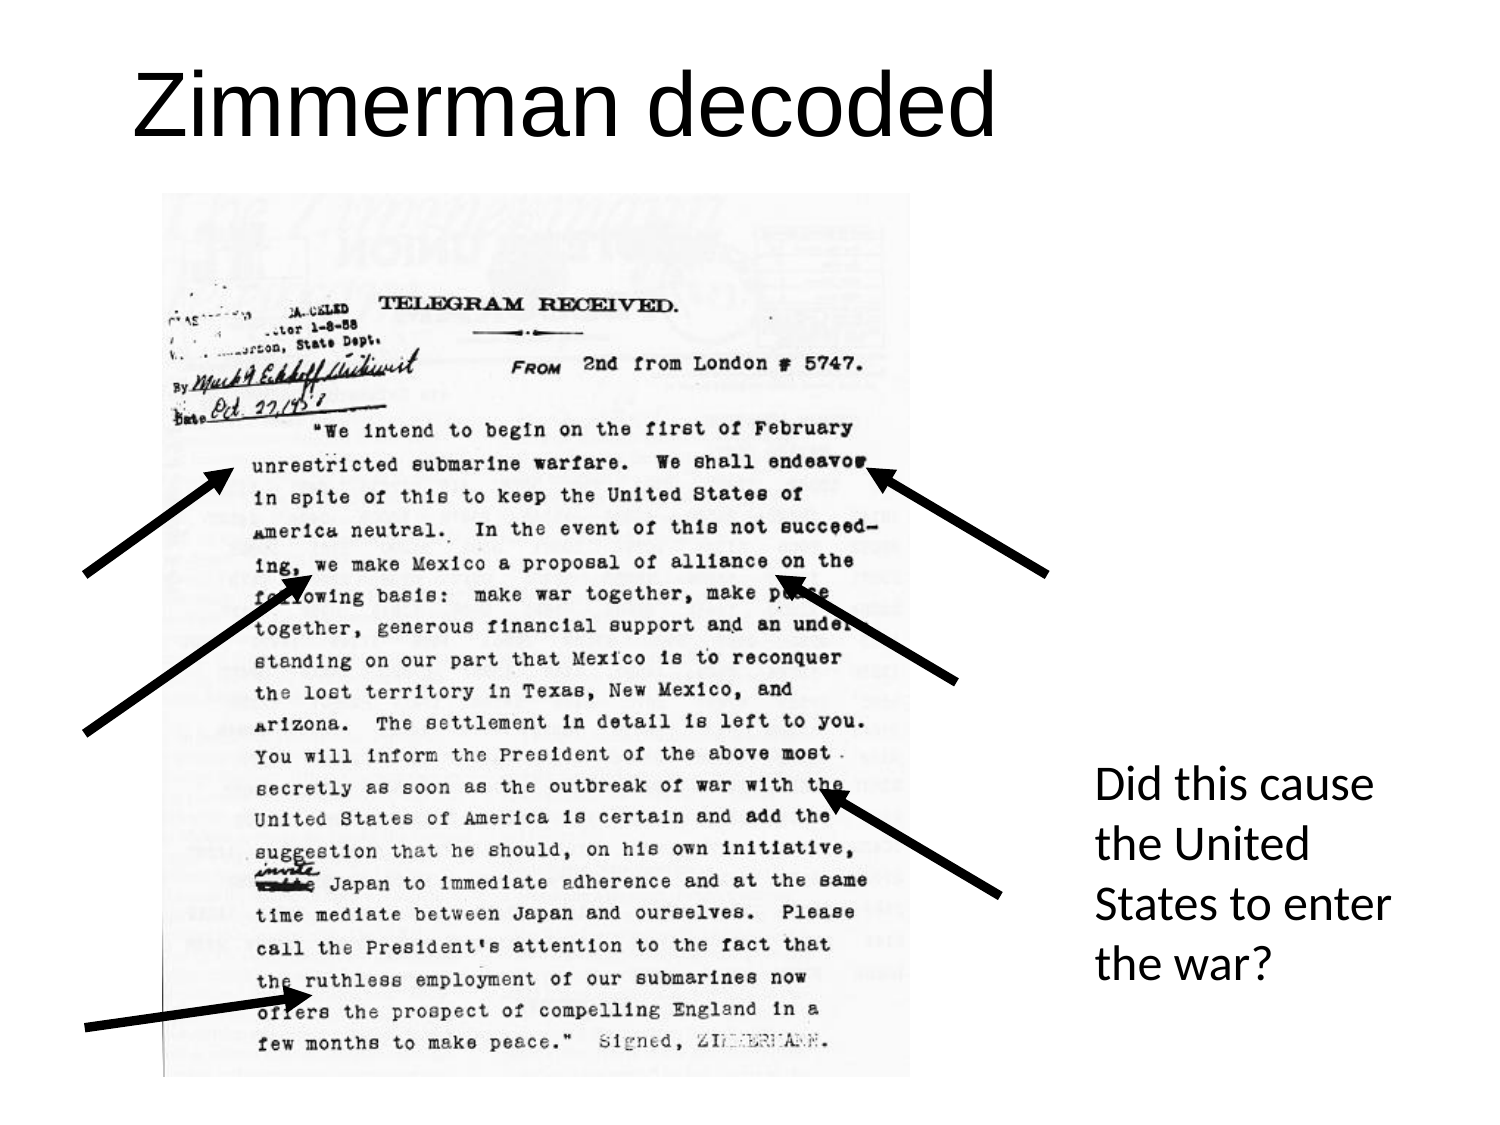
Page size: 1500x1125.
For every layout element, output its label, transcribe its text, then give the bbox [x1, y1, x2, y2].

picture [162, 193, 910, 1077]
title Zimmerman decoded [84, 6, 1048, 194]
text_box Did this cause the United States to enter the war? [1079, 742, 1430, 998]
